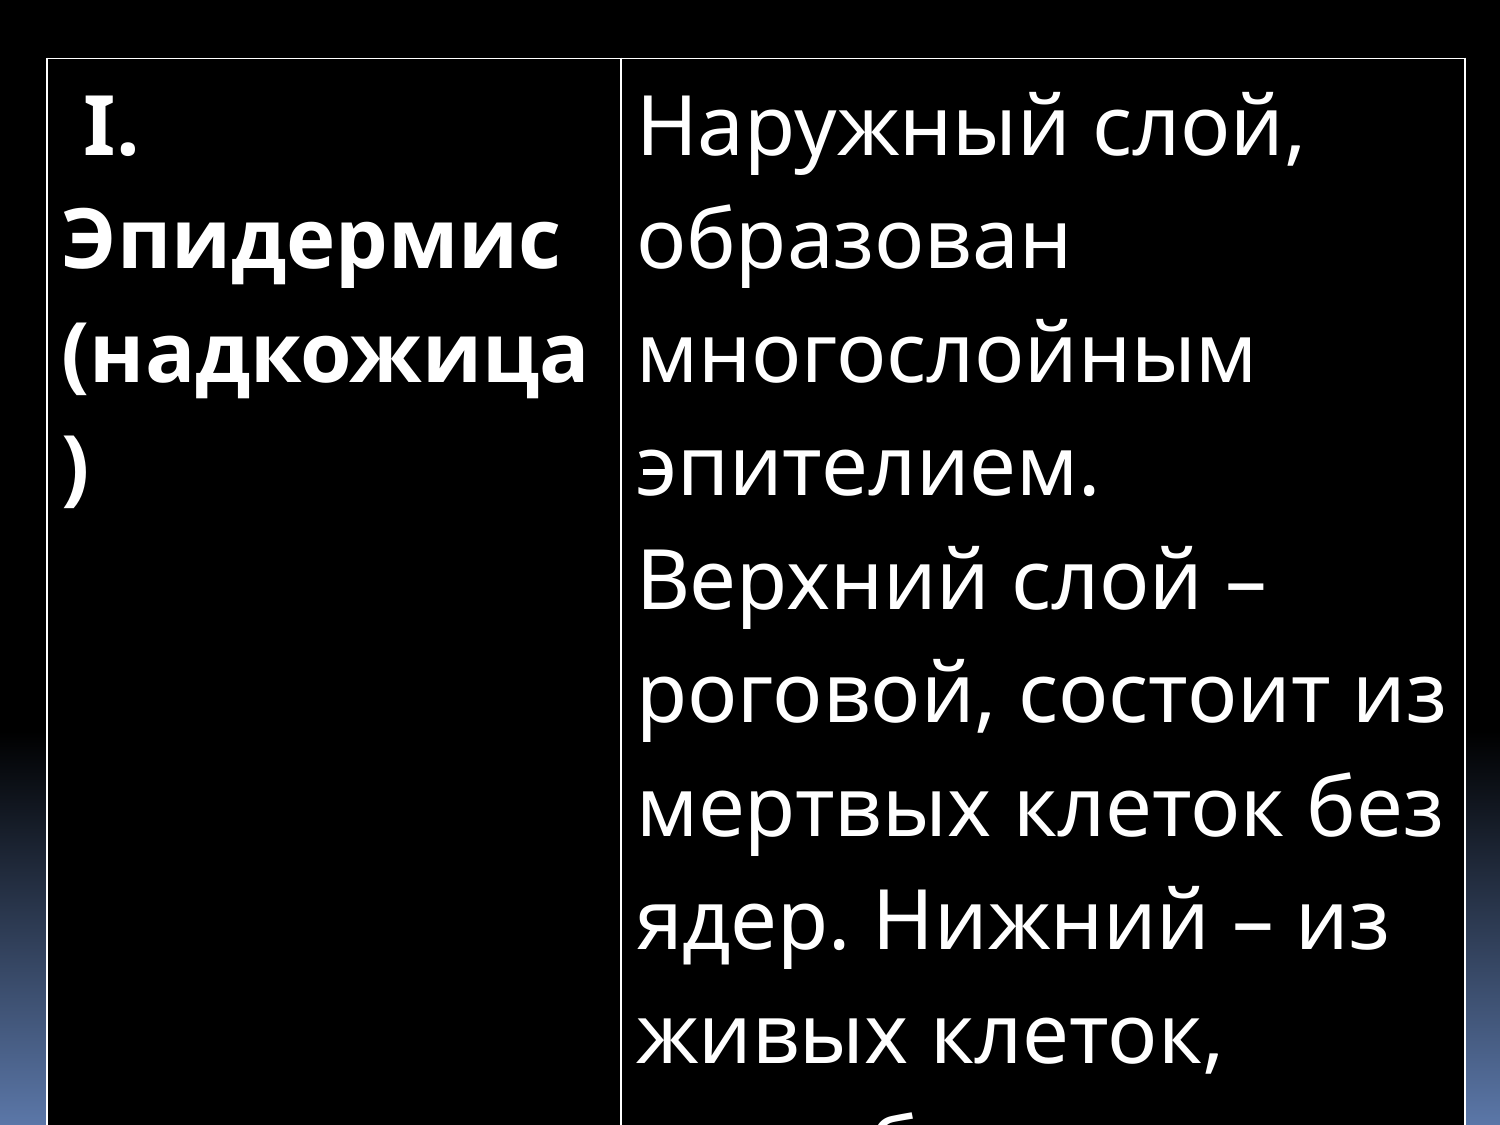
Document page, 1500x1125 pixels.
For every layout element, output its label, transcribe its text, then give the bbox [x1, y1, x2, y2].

table_header Наружный слой, образован многослойным эпителием. Верхний слой – роговой, состоит из мертвых клеток без ядер. Нижний – из живых клеток, способных к делению. [622, 59, 1464, 1125]
table_header I. Эпидермис (надкожица) [48, 59, 620, 1125]
